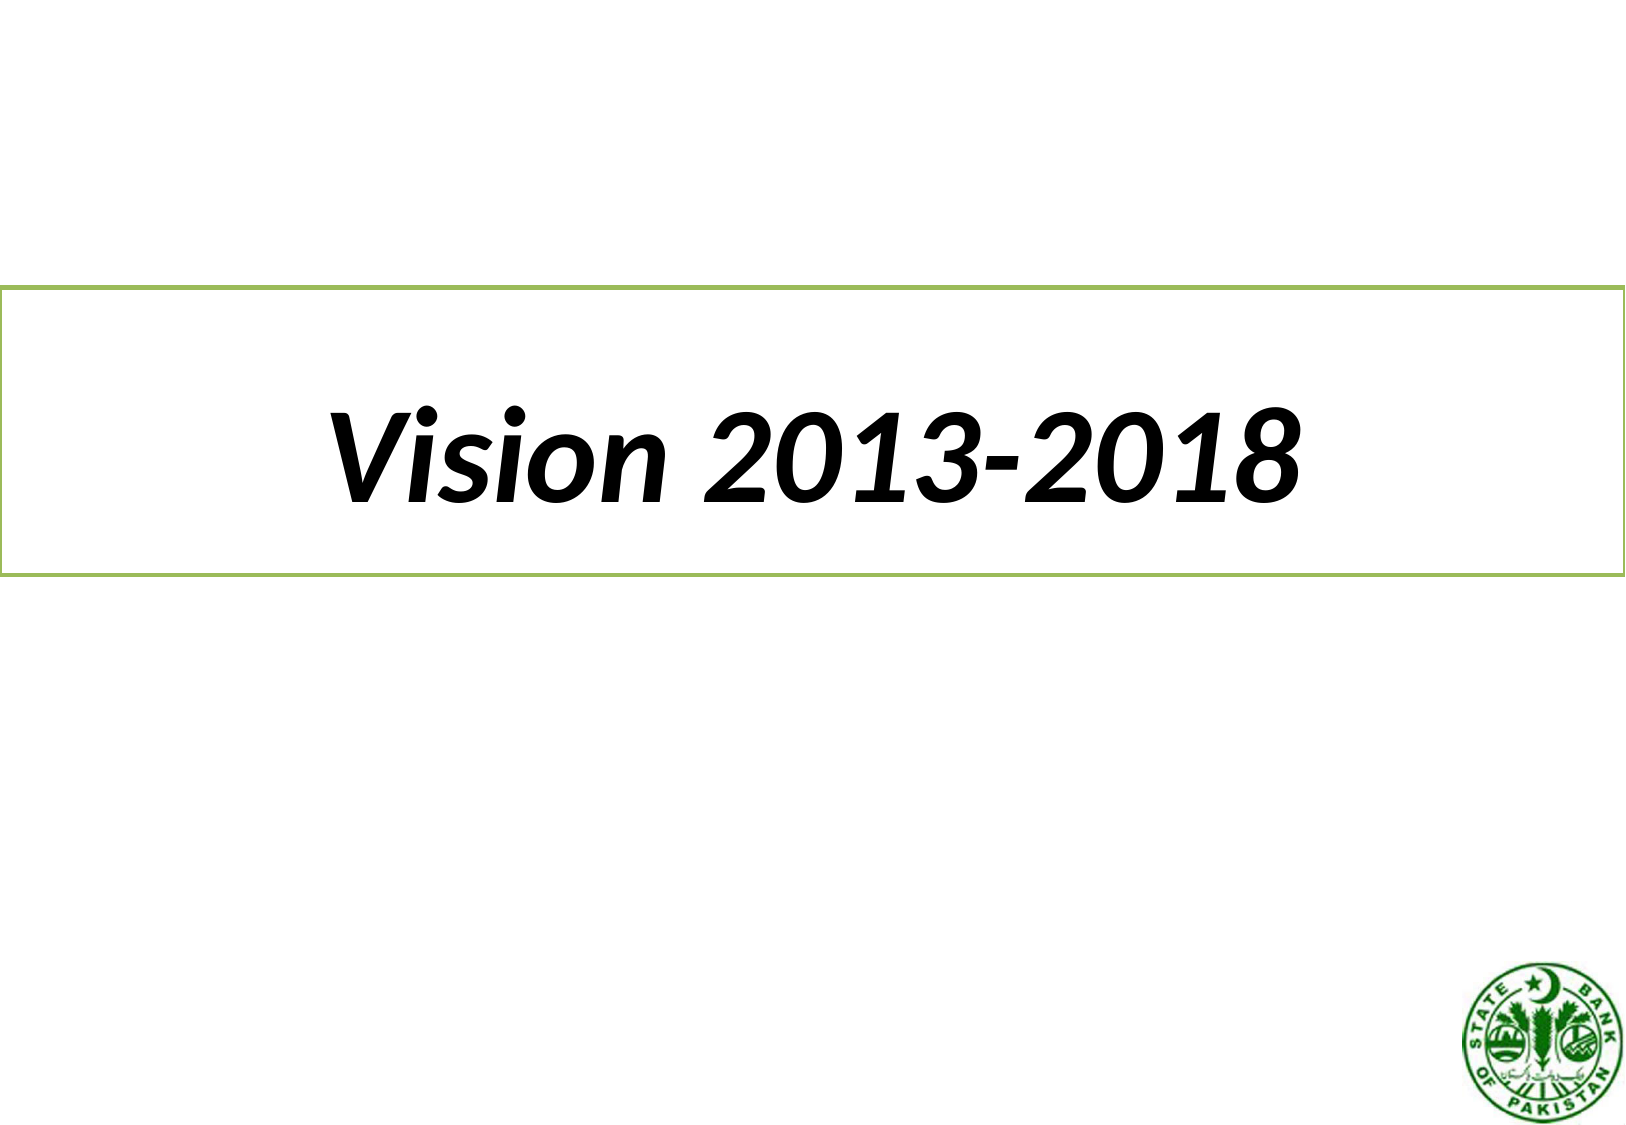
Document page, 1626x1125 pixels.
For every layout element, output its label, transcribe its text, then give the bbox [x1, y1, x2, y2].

picture [1462, 960, 1625, 1125]
text_box Vision 2013-2018 [0, 285, 1625, 577]
